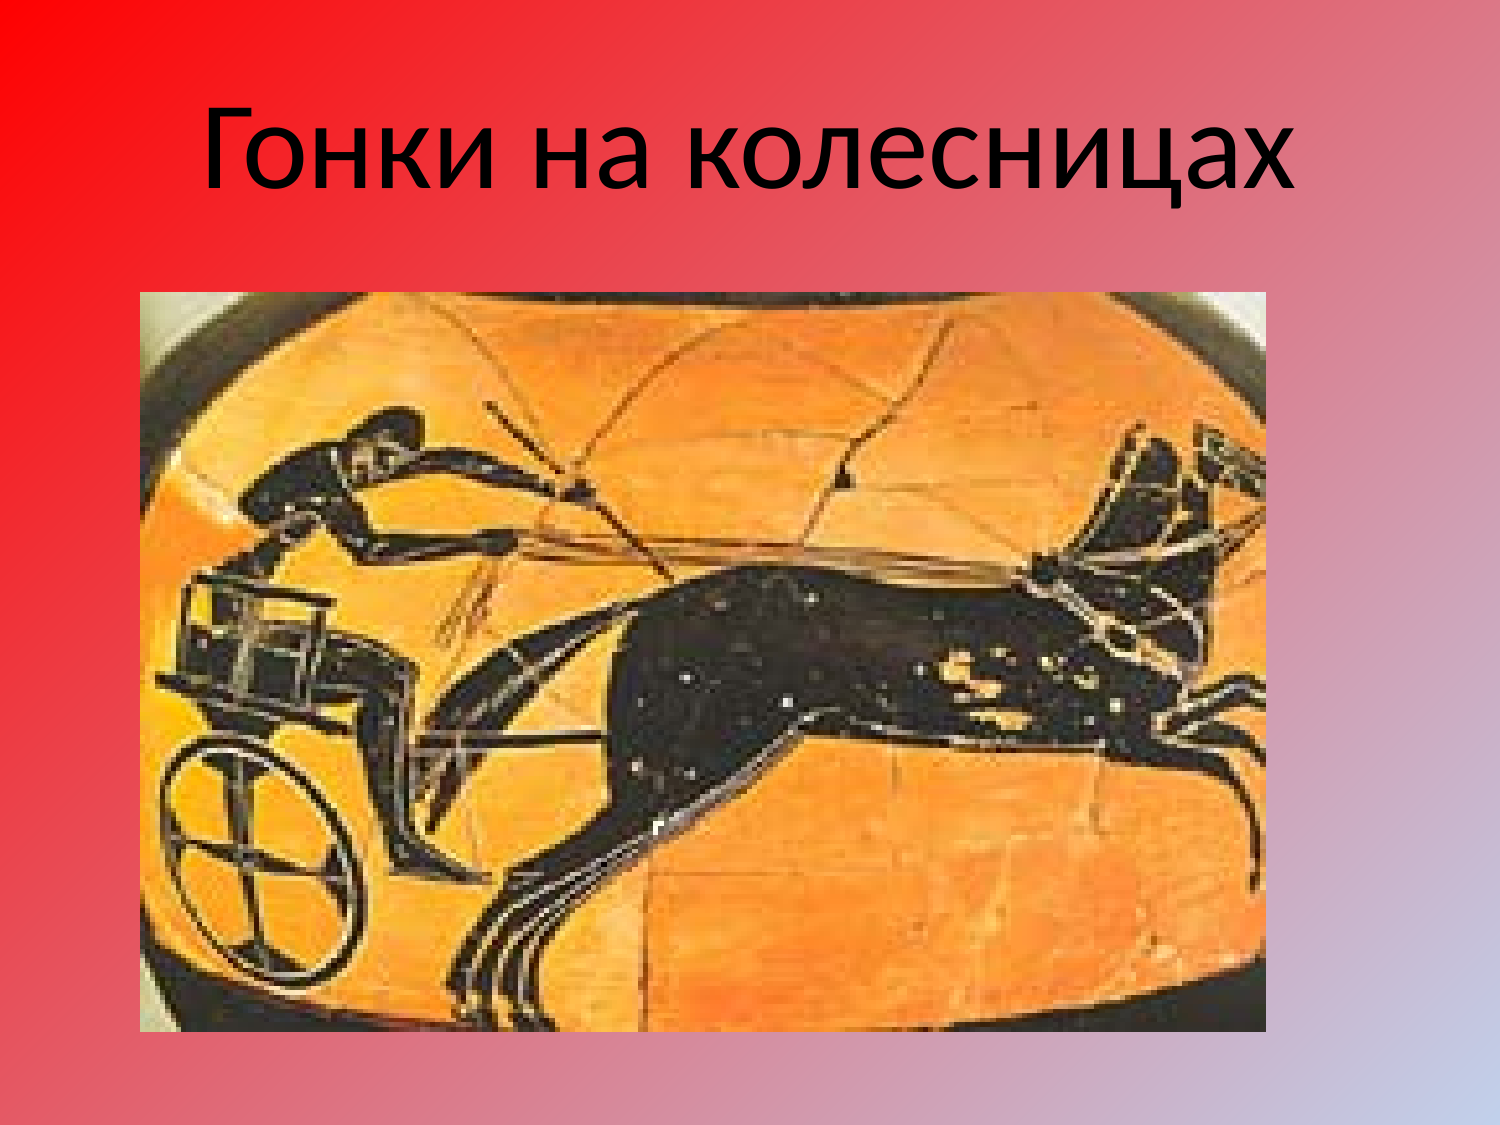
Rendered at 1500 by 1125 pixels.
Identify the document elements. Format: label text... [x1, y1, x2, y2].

title Гонки на колесницах [75, 45, 1425, 233]
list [140, 292, 1266, 1032]
